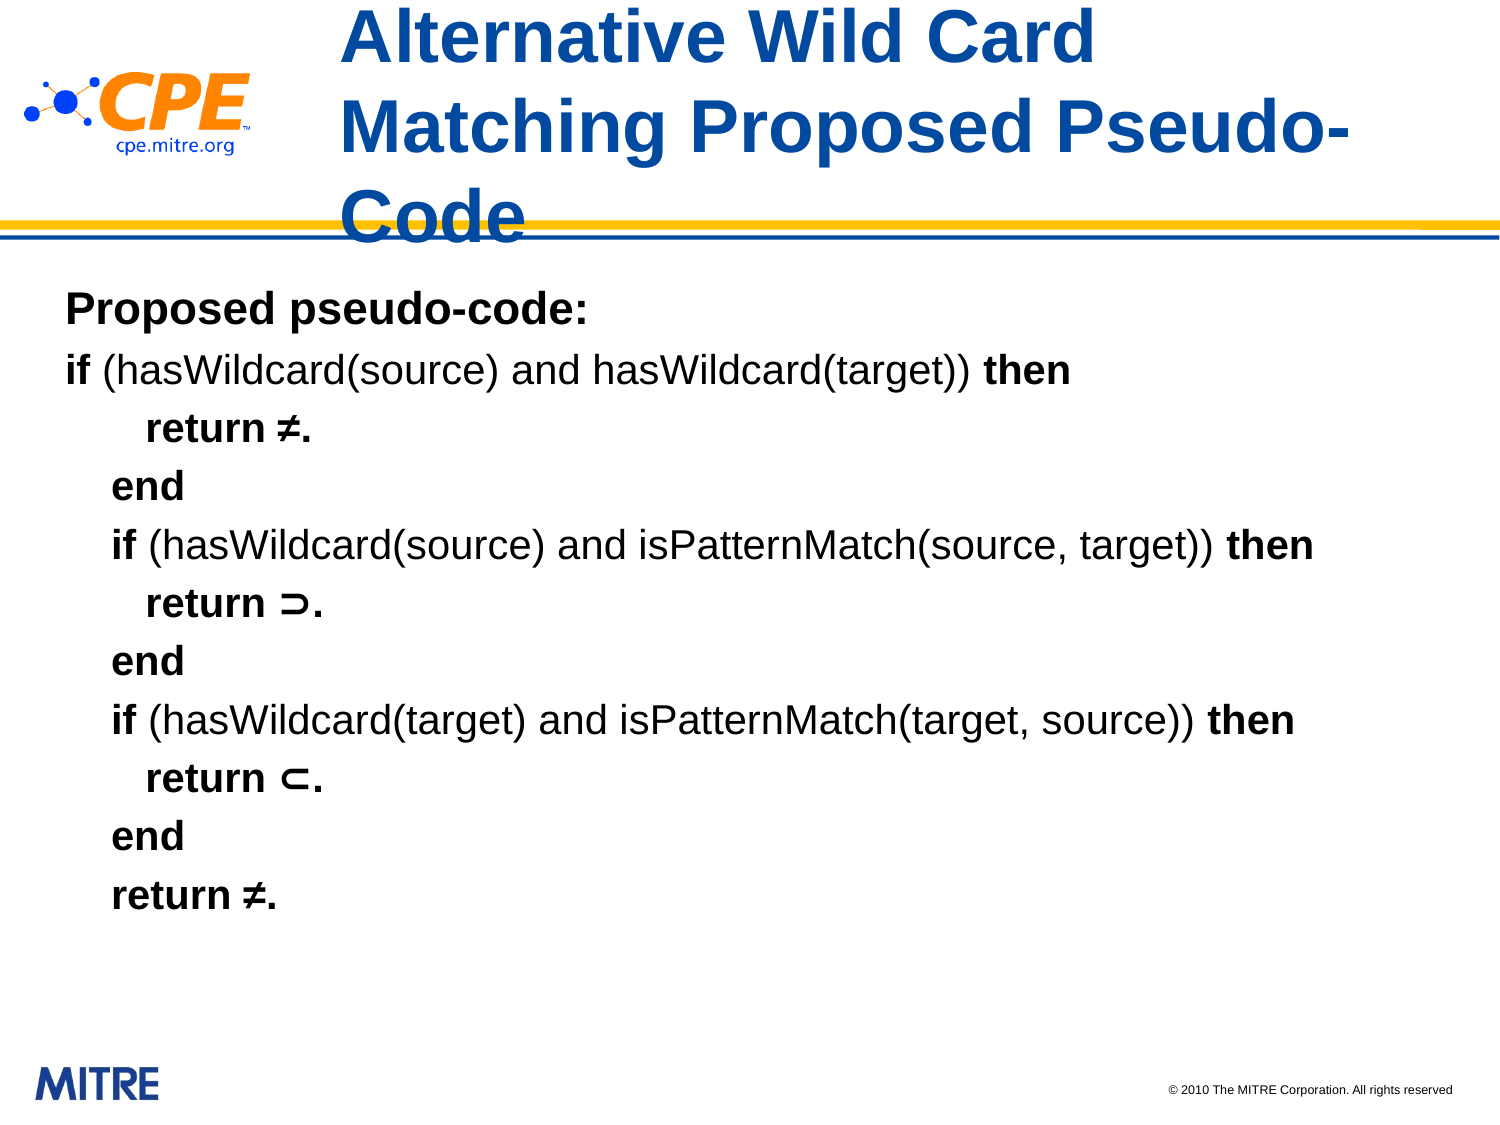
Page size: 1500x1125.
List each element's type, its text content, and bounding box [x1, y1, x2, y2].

list Proposed pseudo-code: if (hasWildcard(source) and hasWildcard(target)) then return ≠. end if (hasWildcard(source) and isPatternMatch(source, target)) then return ⊃. end if (hasWildcard(target) and isPatternMatch(target, source)) then return ⊂. end return ≠. [49, 271, 1451, 990]
picture [24, 72, 250, 156]
picture [30, 1064, 163, 1106]
title Alternative Wild Card Matching Proposed Pseudo-Code [324, 44, 1438, 201]
